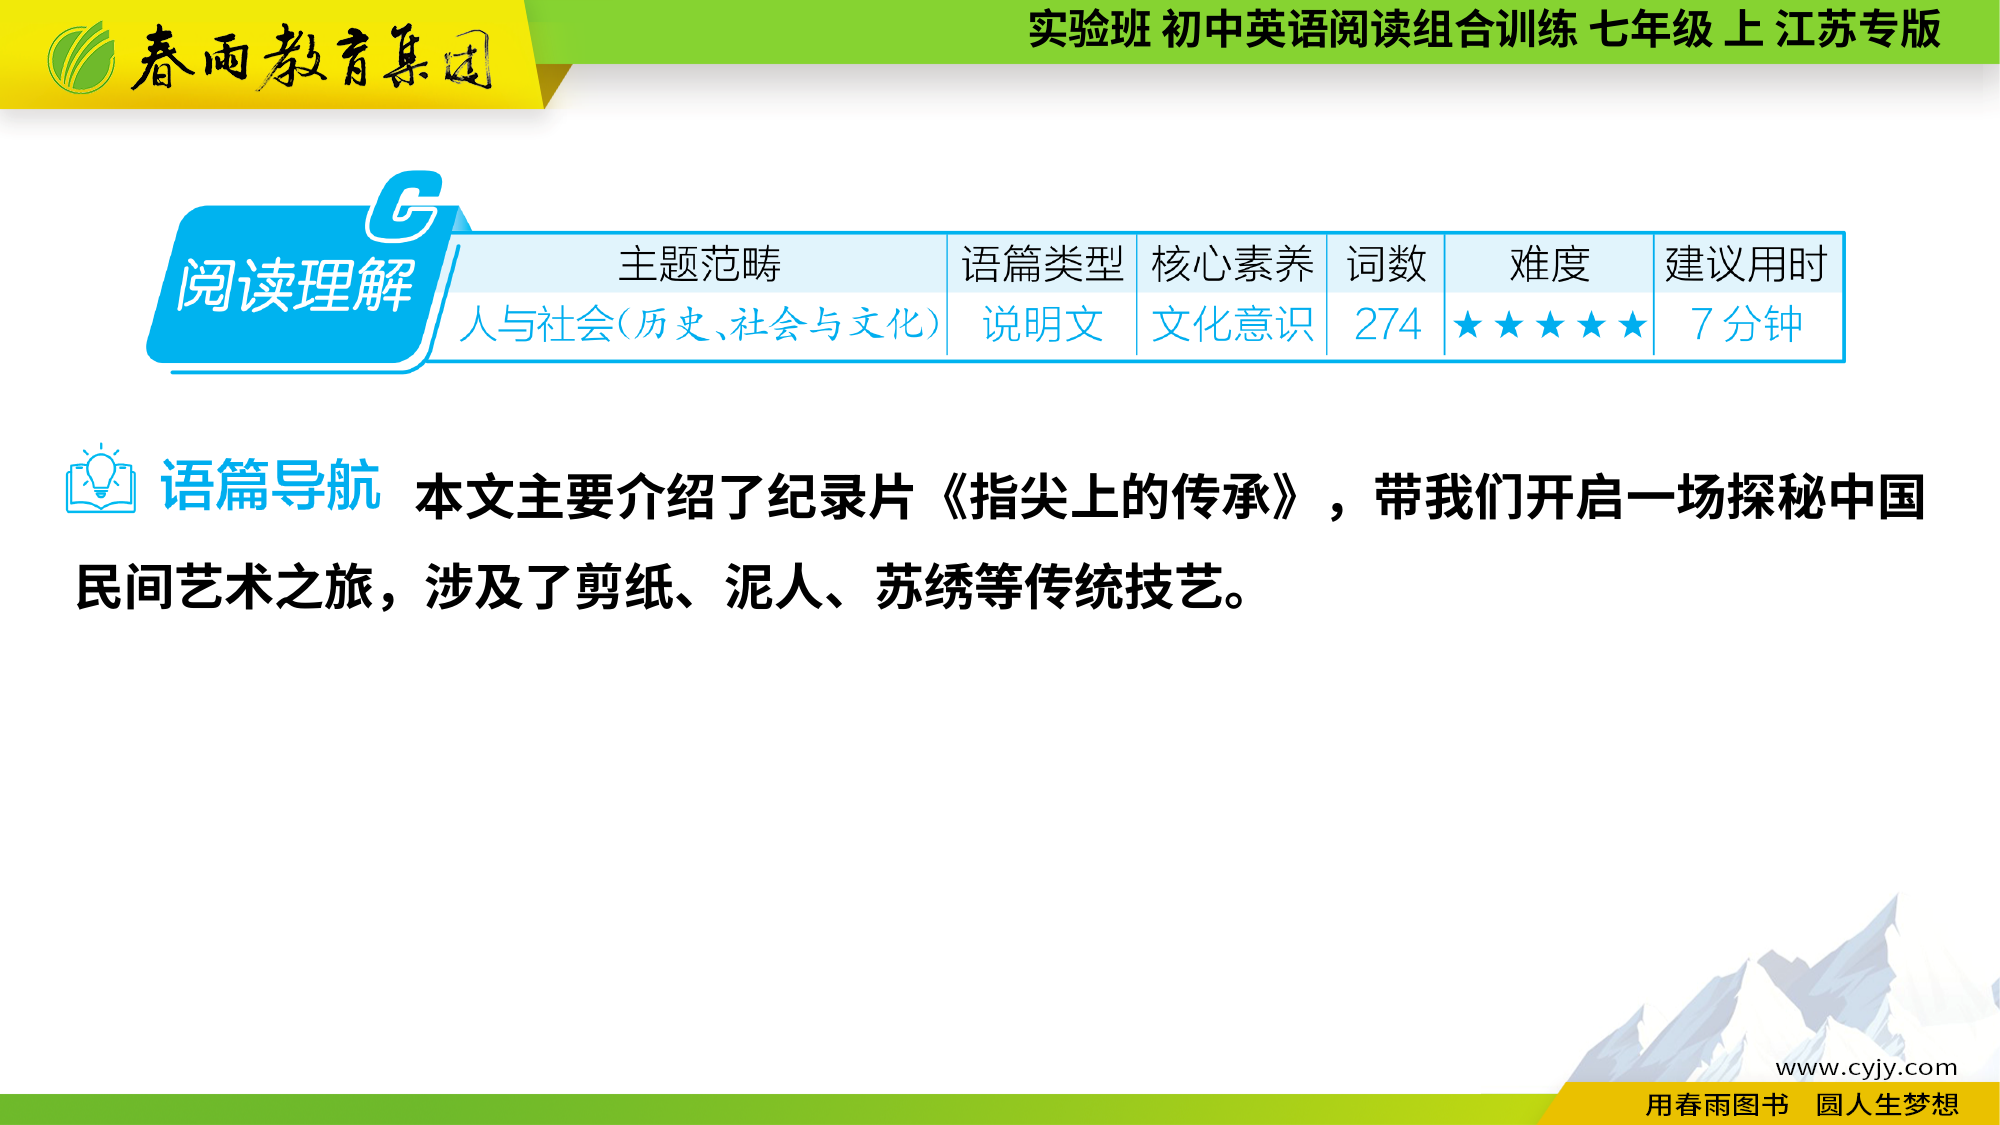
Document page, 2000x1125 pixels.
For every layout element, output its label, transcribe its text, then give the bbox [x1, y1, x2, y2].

picture [0, 0, 2000, 1125]
list 本文主要介绍了纪录片《指尖上的传承》，带我们开启一场探秘中国民间艺术之旅，涉及了剪纸、泥人、苏绣等传统技艺。 [59, 427, 1944, 614]
